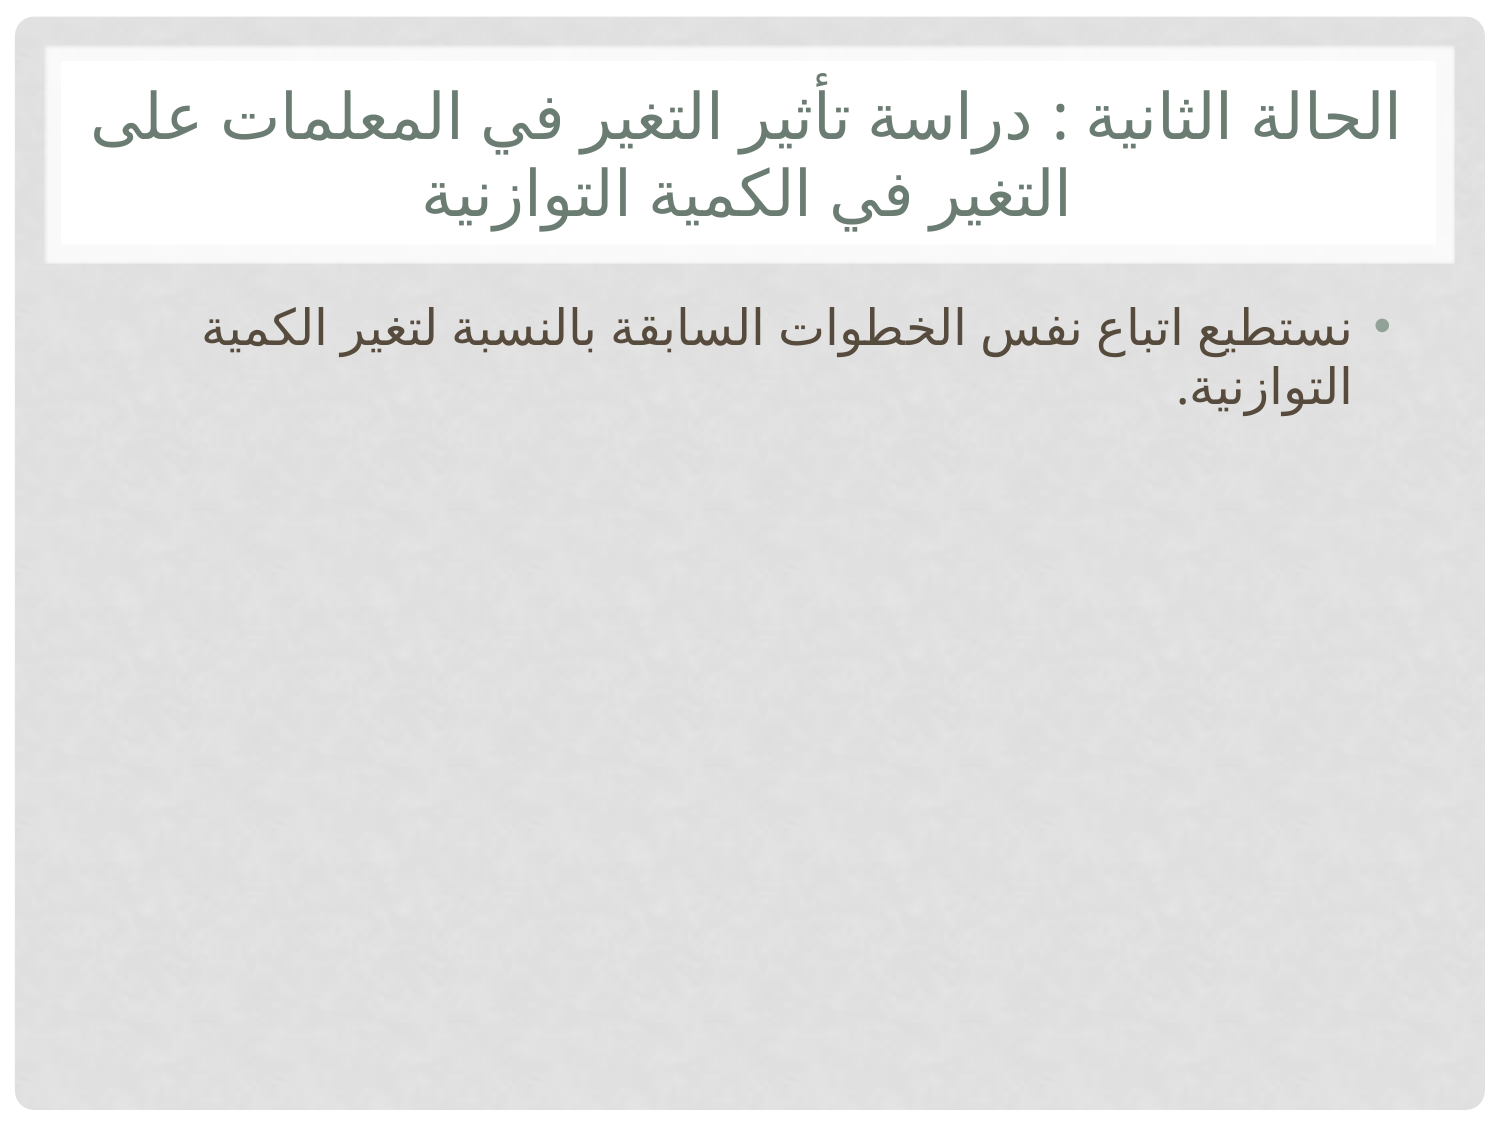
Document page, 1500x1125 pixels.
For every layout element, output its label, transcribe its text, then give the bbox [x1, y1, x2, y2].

title الحالة الثانية : دراسة تأثير التغير في المعلمات على التغير في الكمية التوازنية [69, 66, 1425, 238]
list نستطيع اتباع نفس الخطوات السابقة بالنسبة لتغير الكمية التوازنية. [75, 287, 1425, 1005]
